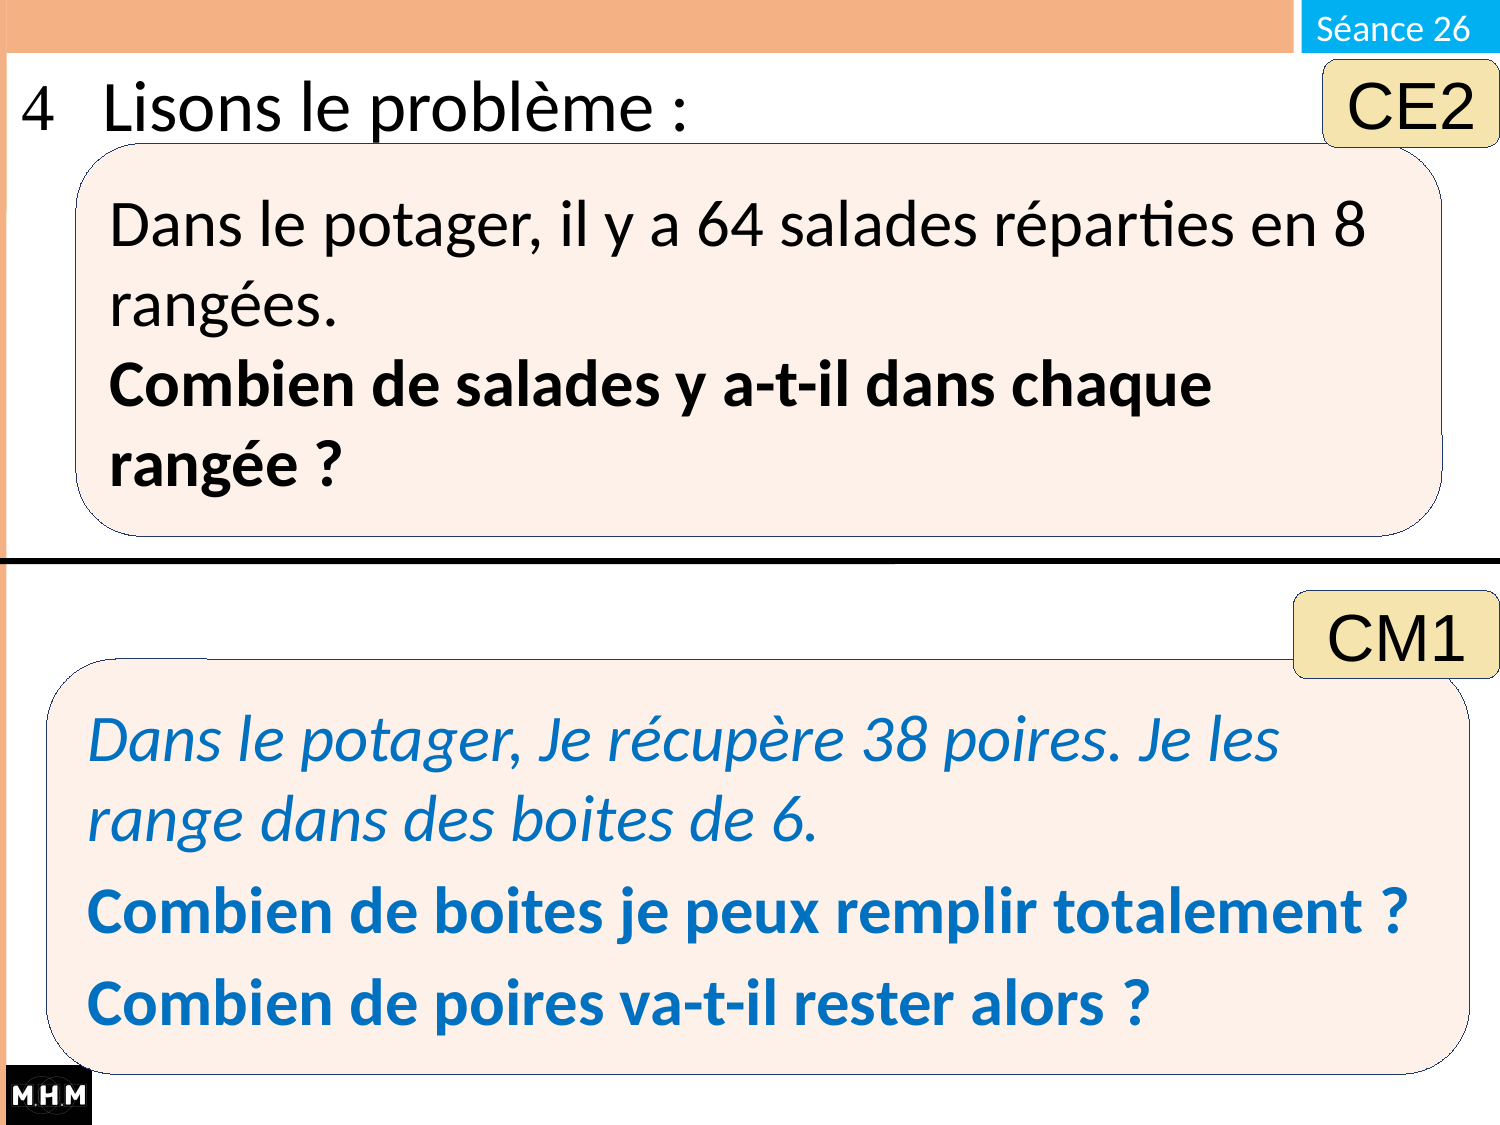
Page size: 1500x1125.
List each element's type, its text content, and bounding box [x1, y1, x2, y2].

title Lisons le problème : [87, 32, 1381, 157]
text_box Dans le potager, Je récupère 38 poires. Je les range dans des boites de 6. Combien de boites je peux remplir totalement ? Combien de poires va-t-il rester alors ? [46, 658, 1470, 1075]
picture [6, 1065, 92, 1125]
text_box Dans le potager, il y a 64 salades réparties en 8 rangées. Combien de salades y a-t-il dans chaque rangée ? [75, 143, 1443, 537]
text_box CE2 [1322, 59, 1500, 148]
text_box CM1 [1293, 590, 1500, 679]
